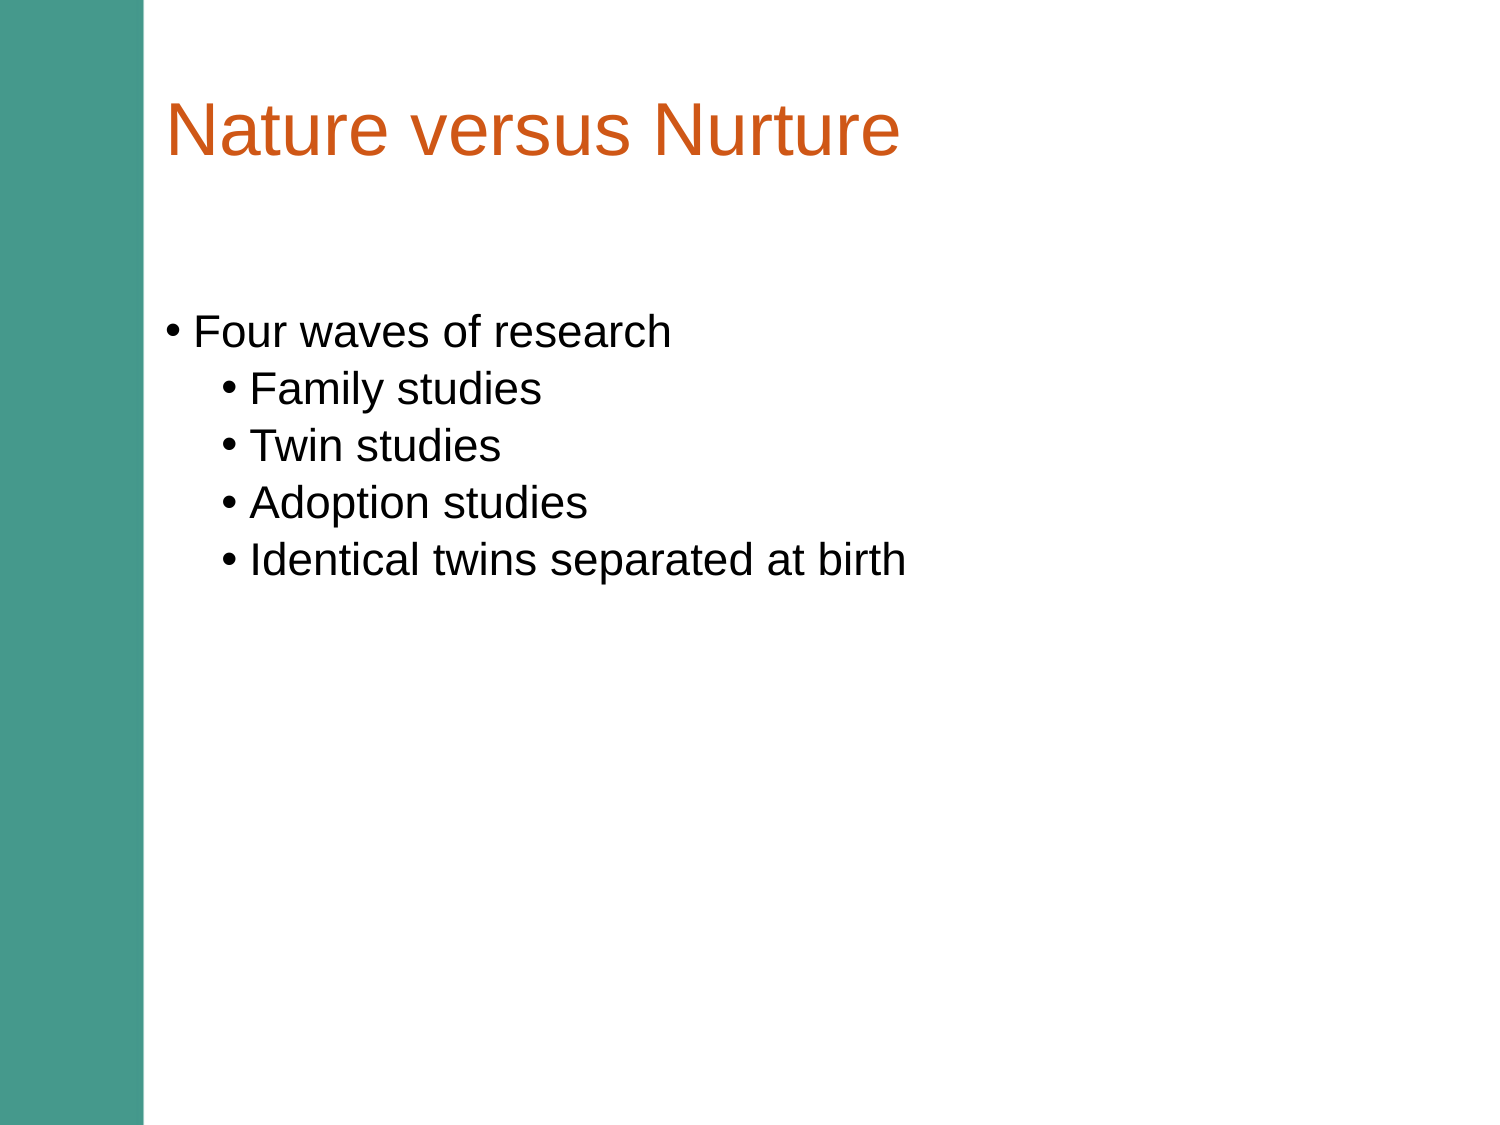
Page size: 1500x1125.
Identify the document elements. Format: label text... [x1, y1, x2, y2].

title Nature versus Nurture [150, 50, 1444, 213]
list Four waves of research Family studies Twin studies Adoption studies Identical twins separated at birth [150, 299, 1444, 1014]
picture [0, 0, 1500, 1125]
